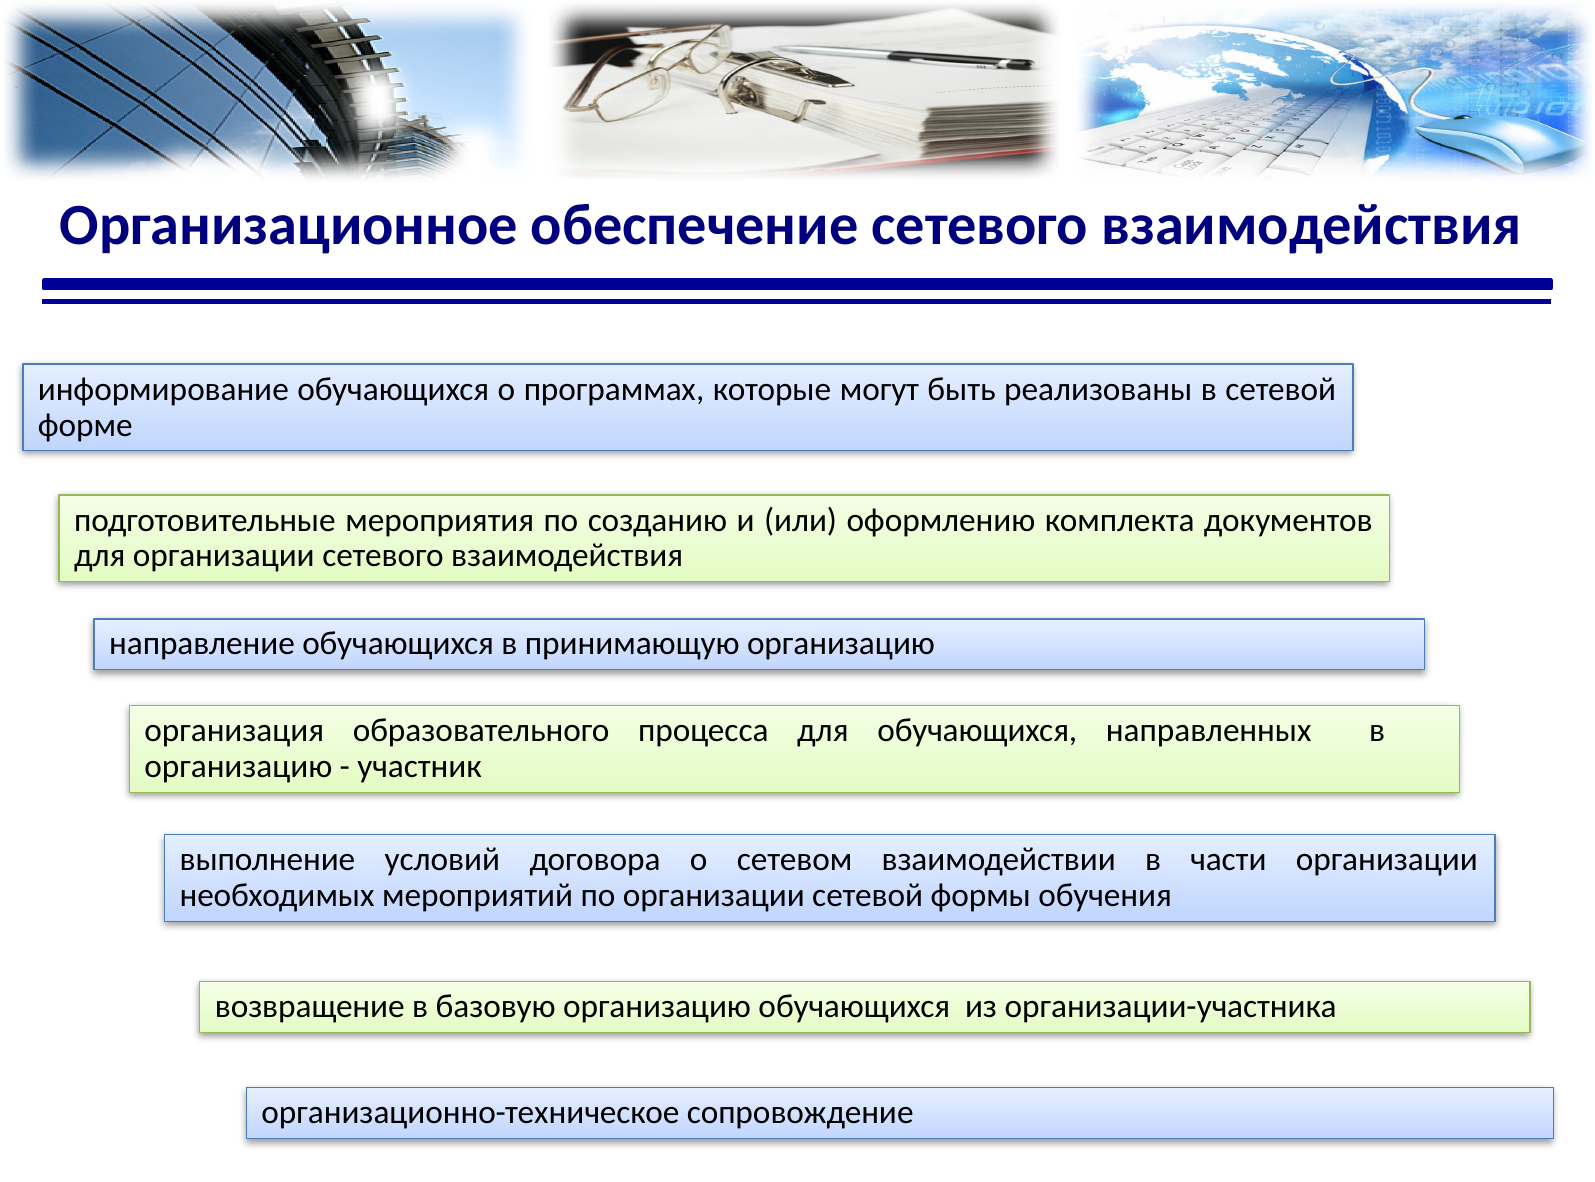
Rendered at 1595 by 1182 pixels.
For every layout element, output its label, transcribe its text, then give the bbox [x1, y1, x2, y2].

text_box организационно-техническое сопровождение [246, 1087, 1554, 1139]
text_box организация образовательного процесса для обучающихся, направленных в организацию - участник [129, 705, 1460, 793]
text_box выполнение условий договора о сетевом взаимодействии в части организации необходимых мероприятий по организации сетевой формы обучения [164, 834, 1496, 922]
text_box подготовительные мероприятия по созданию и (или) оформлению комплекта документов для организации сетевого взаимодействия [58, 494, 1390, 582]
text_box возвращение в базовую организацию обучающихся из организации-участника [199, 981, 1531, 1033]
text_box информирование обучающихся о программах, которые могут быть реализованы в сетевой форме [22, 363, 1354, 451]
text_box направление обучающихся в принимающую организацию [93, 618, 1425, 670]
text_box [0, 0, 1595, 183]
title Организационное обеспечение сетевого взаимодействия [0, 194, 1595, 290]
